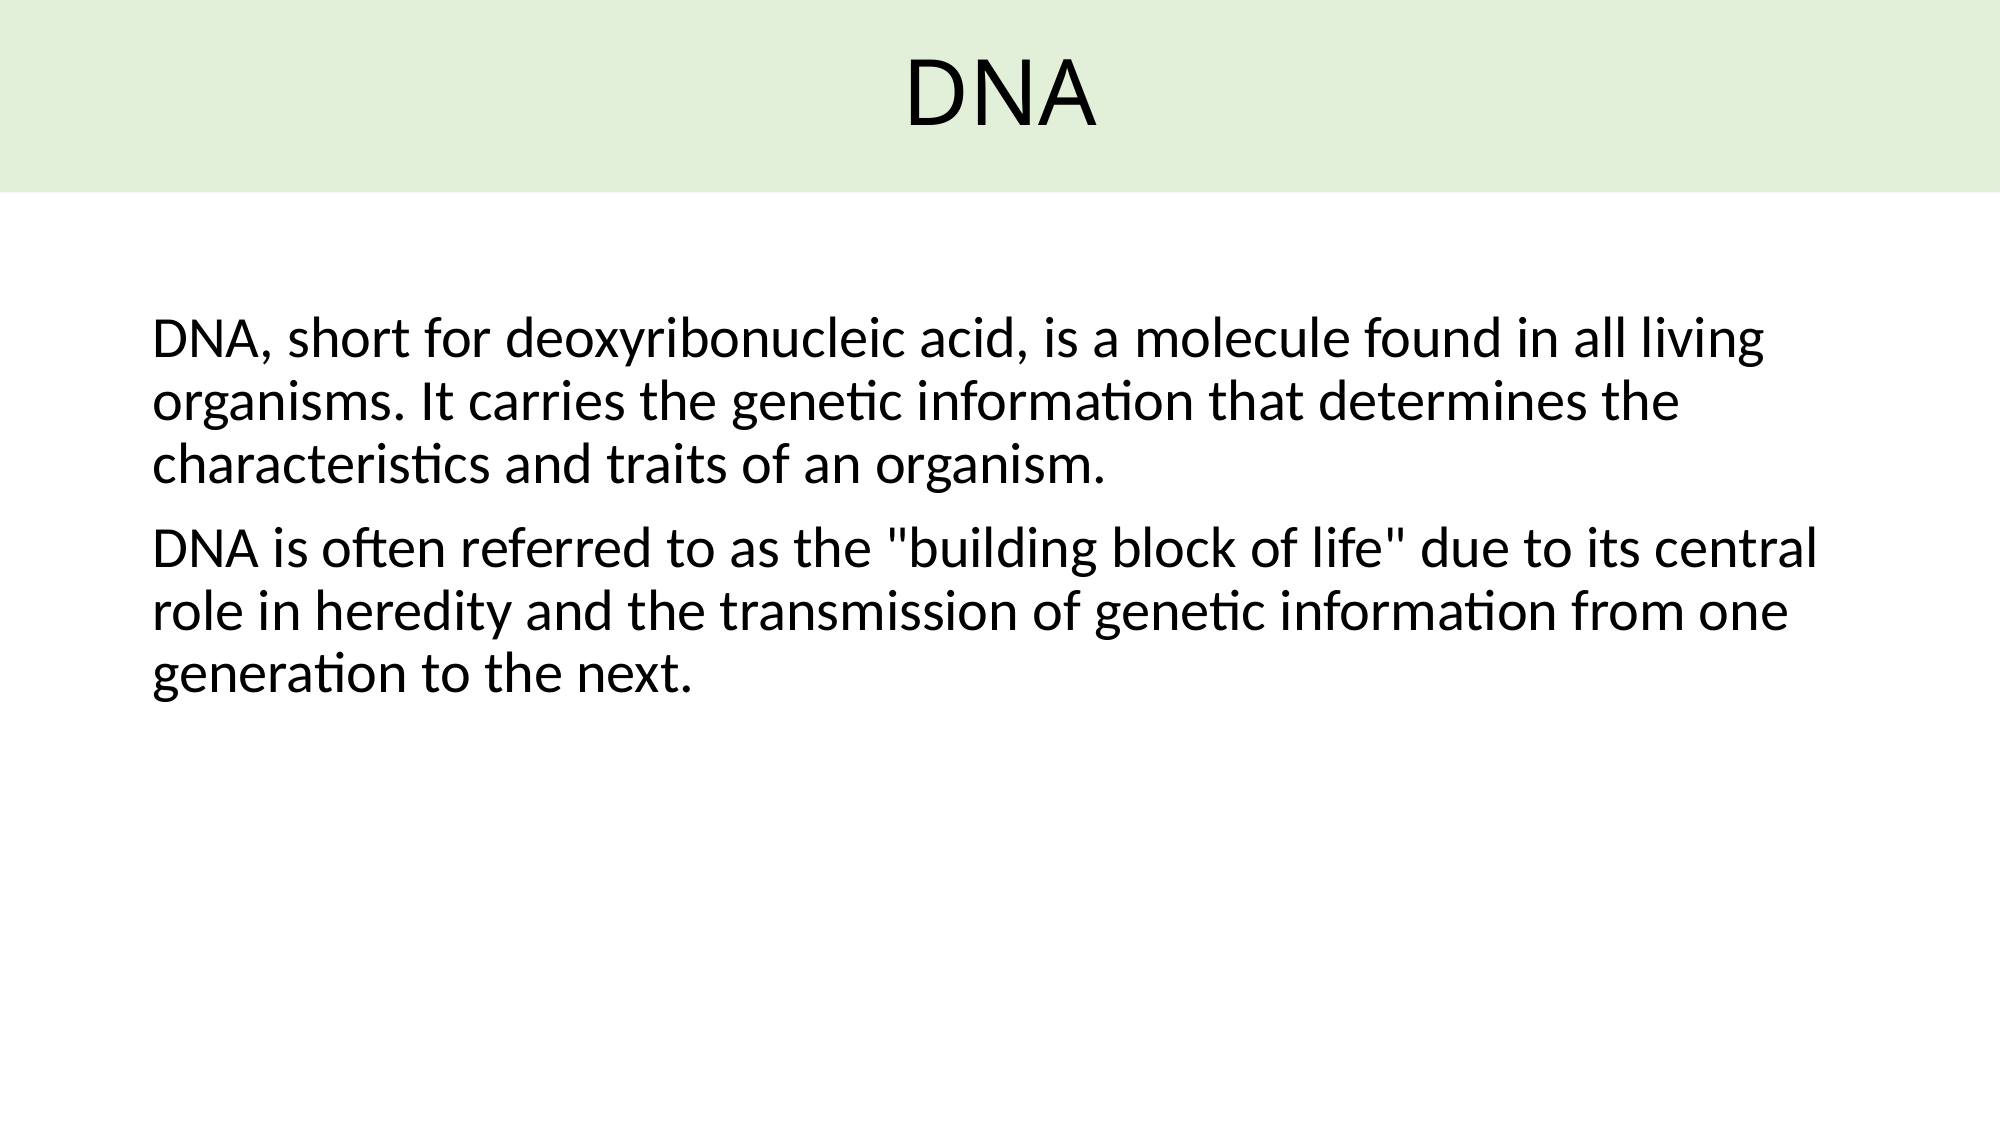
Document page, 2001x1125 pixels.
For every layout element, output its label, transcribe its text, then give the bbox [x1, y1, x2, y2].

list DNA, short for deoxyribonucleic acid, is a molecule found in all living organisms. It carries the genetic information that determines the characteristics and traits of an organism. DNA is often referred to as the "building block of life" due to its central role in heredity and the transmission of genetic information from one generation to the next. [137, 299, 1863, 1014]
text_box DNA [0, 0, 2000, 193]
